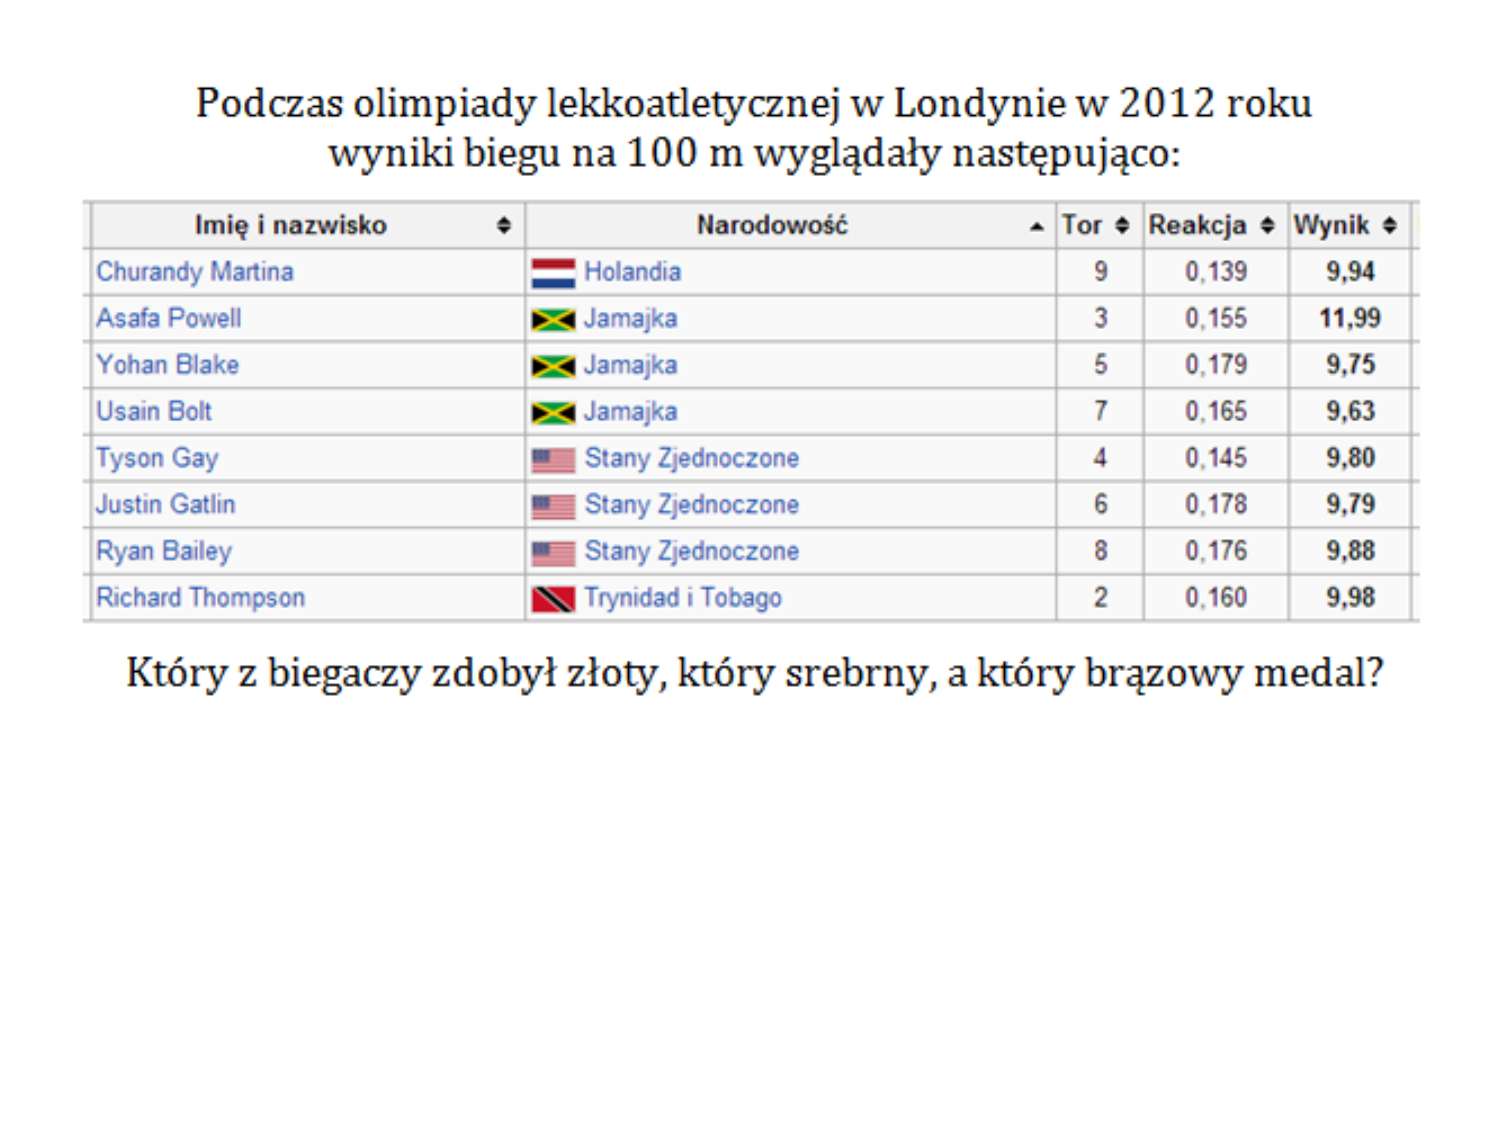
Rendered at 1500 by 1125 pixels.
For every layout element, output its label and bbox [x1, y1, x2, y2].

picture [9, 61, 1500, 717]
